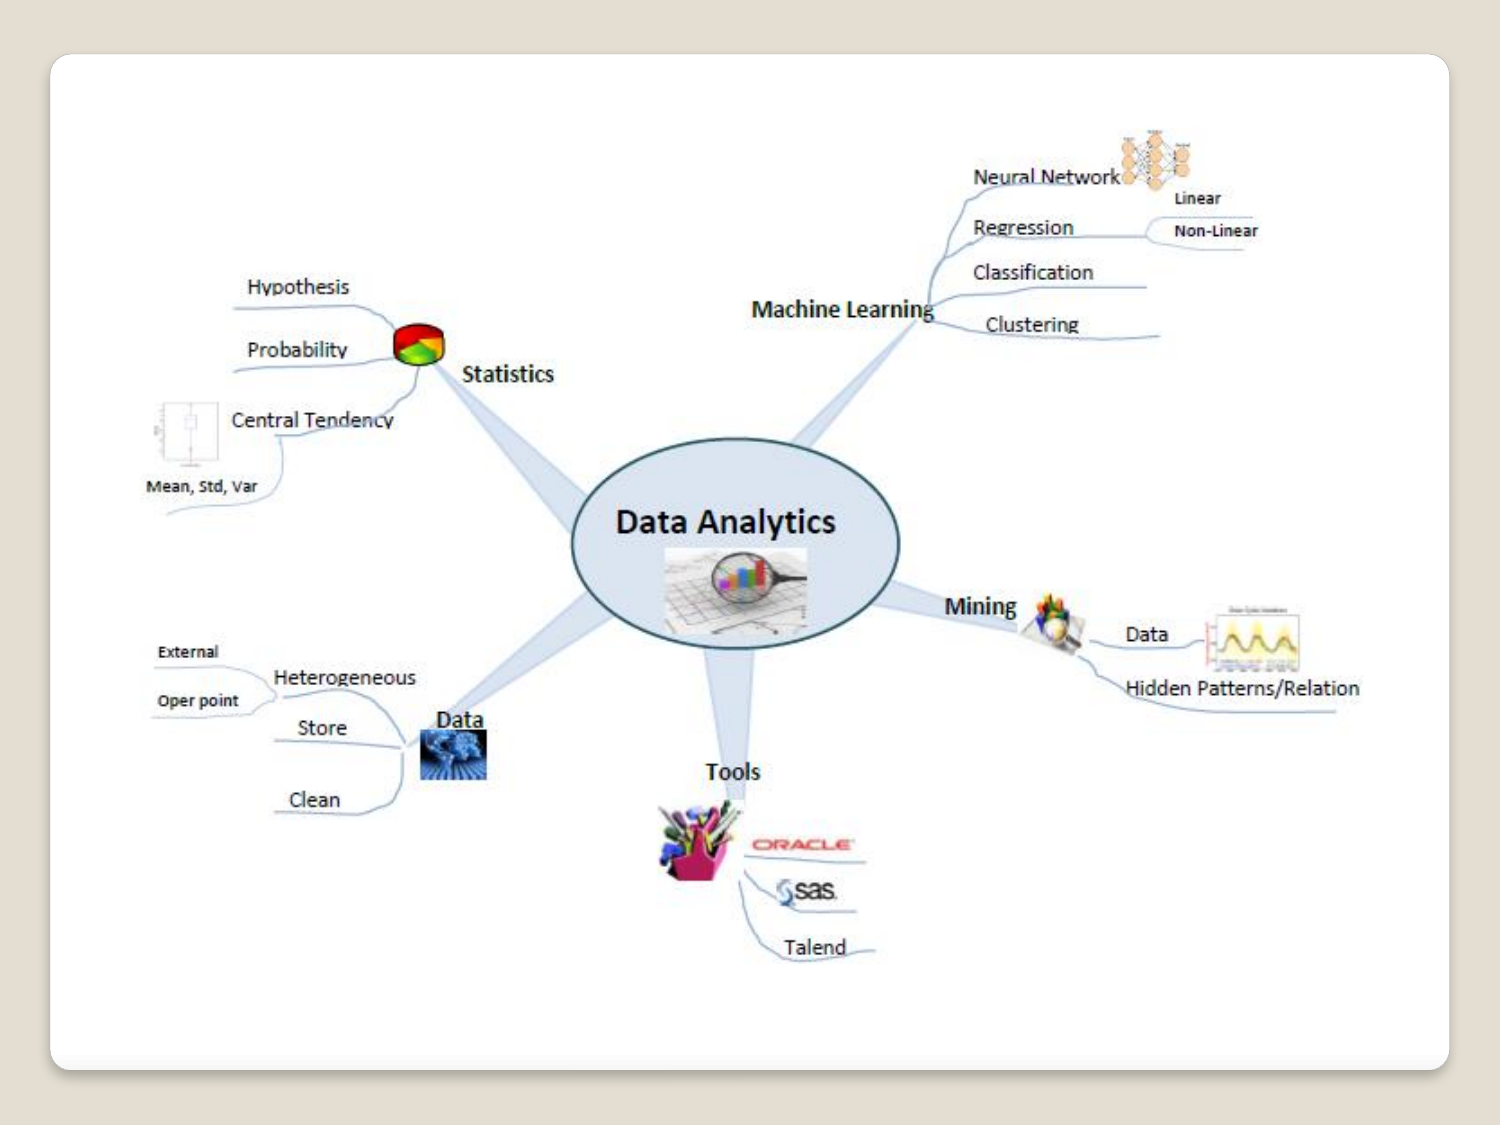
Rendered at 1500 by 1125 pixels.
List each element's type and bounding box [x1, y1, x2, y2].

picture [140, 100, 1365, 1000]
